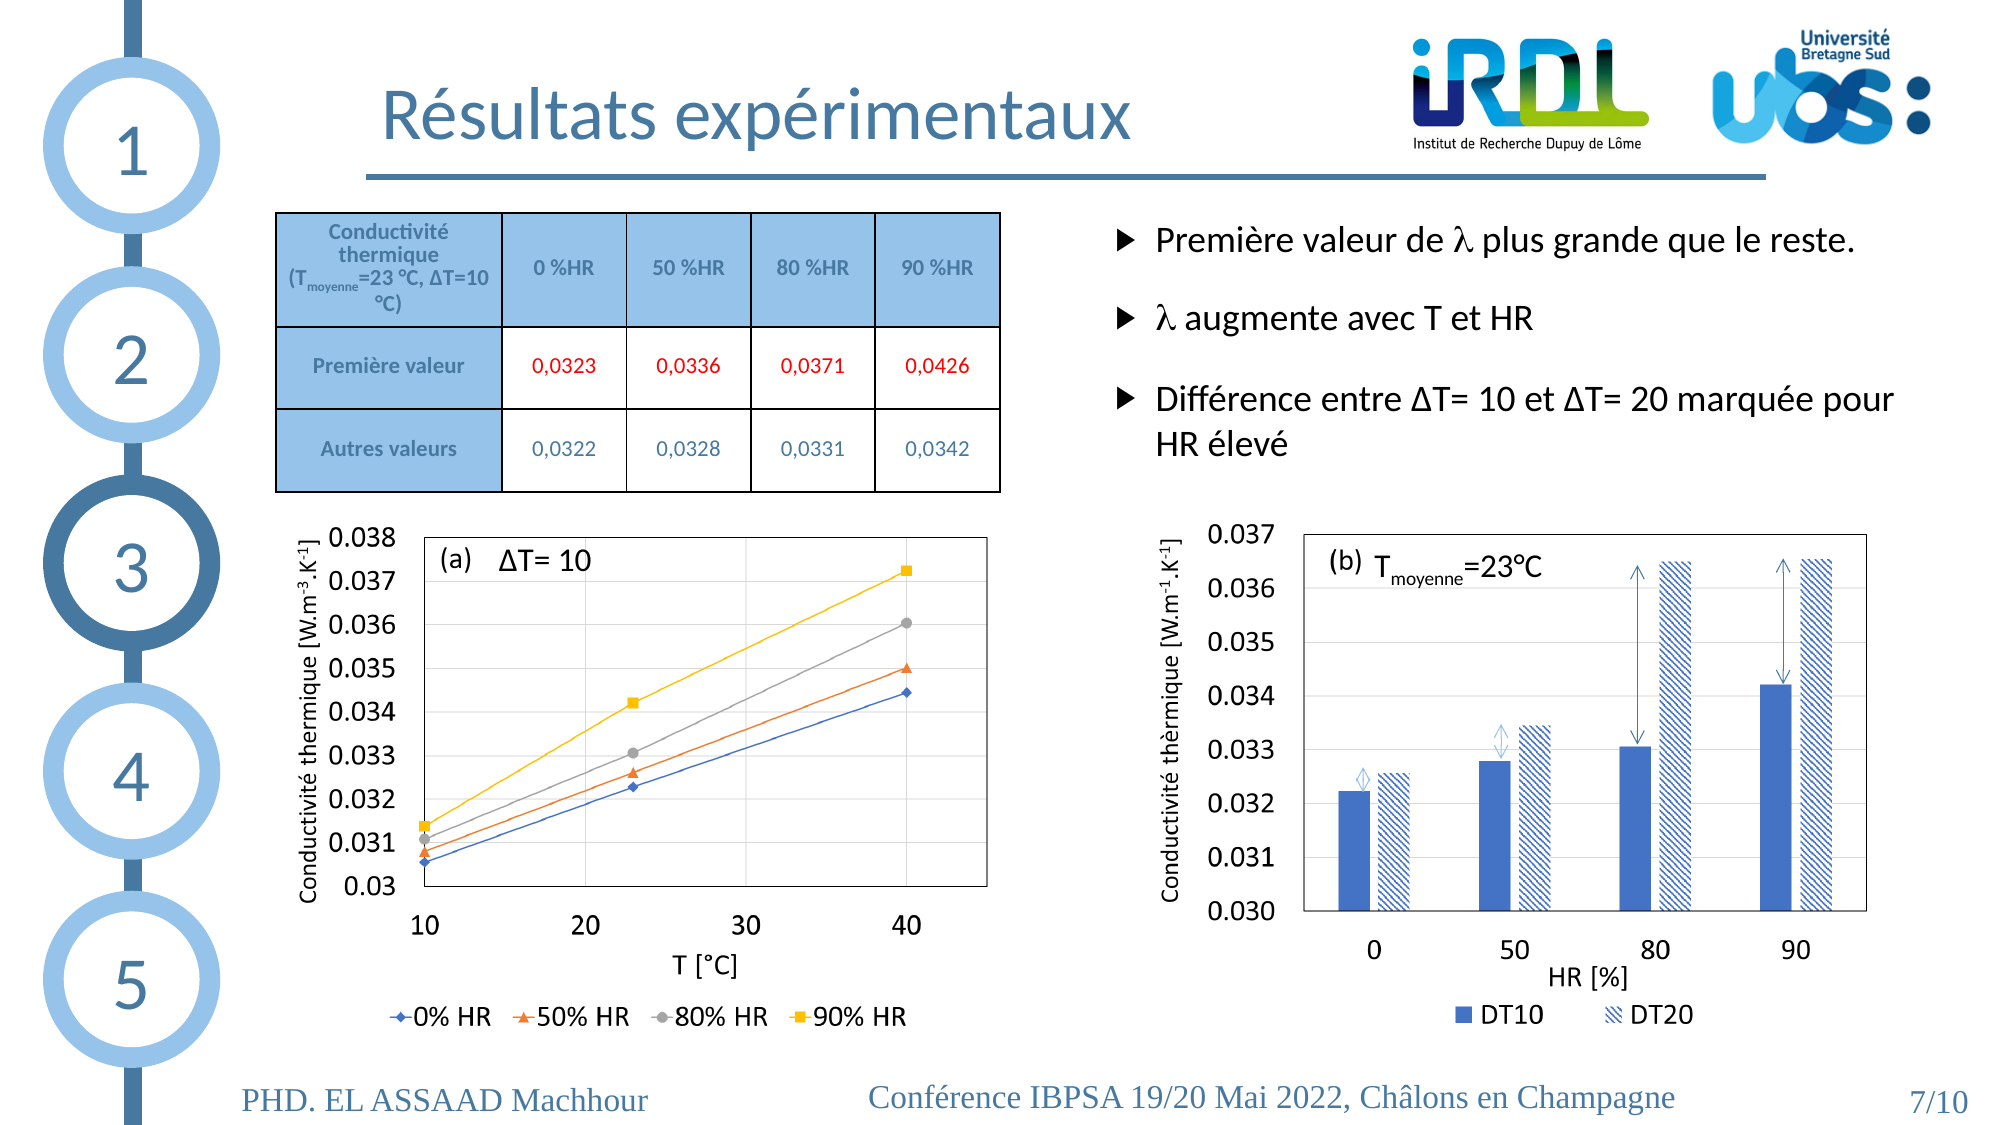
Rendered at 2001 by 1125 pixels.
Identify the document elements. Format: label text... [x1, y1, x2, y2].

text_box [124, 1068, 143, 1125]
table_cell Première valeur [277, 328, 501, 408]
text_box l augmente avec T et HR [1140, 285, 1951, 346]
text_box [124, 443, 143, 475]
picture [1140, 511, 1876, 1043]
picture [1110, 303, 1141, 333]
text_box 7/10 [1878, 1072, 2000, 1125]
table_cell 0,0336 [627, 328, 750, 408]
table_cell 0,0323 [503, 328, 626, 408]
table_cell 0,0342 [876, 410, 999, 491]
text_box 1 [63, 77, 200, 214]
text_box 2 [63, 286, 200, 423]
picture [1110, 383, 1141, 413]
table_header 50 %HR [627, 214, 750, 326]
table_cell 0,0322 [503, 410, 626, 491]
text_box « [43, 890, 221, 1068]
table_cell 0,0331 [752, 410, 874, 491]
text_box Différence entre ΔT= 10 et ΔT= 20 marquée pour HR élevé [1140, 366, 1915, 472]
table_cell 0,0426 [876, 328, 999, 408]
table_header 90 %HR [876, 214, 999, 326]
text_box [124, 0, 143, 57]
text_box [124, 651, 143, 683]
text_box « [43, 266, 221, 444]
picture [1110, 225, 1141, 255]
picture [1693, 14, 1951, 166]
picture [279, 513, 1014, 1045]
table_header Conductivité thermique (Tmoyenne=23 °C, ΔT=10 °C) [277, 214, 501, 326]
text_box [124, 234, 143, 266]
picture [1402, 26, 1660, 155]
table_header 0 %HR [503, 214, 626, 326]
text_box 4 [63, 703, 200, 840]
text_box PHD. EL ASSAAD Machhour [223, 1070, 667, 1125]
text_box 3 [63, 495, 200, 631]
text_box « [43, 474, 221, 652]
table_cell 0,0328 [627, 410, 750, 491]
text_box [124, 860, 143, 891]
table_cell Autres valeurs [277, 410, 501, 491]
text_box Conférence IBPSA 19/20 Mai 2022, Châlons en Champagne [851, 1067, 1694, 1123]
table_header 80 %HR [752, 214, 874, 326]
text_box 5 [63, 911, 200, 1048]
text_box « [43, 56, 221, 235]
text_box Première valeur de l plus grande que le reste. [1140, 207, 1915, 268]
table_cell 0,0371 [752, 328, 874, 408]
text_box « [43, 682, 221, 860]
text_box Résultats expérimentaux [366, 56, 1568, 162]
